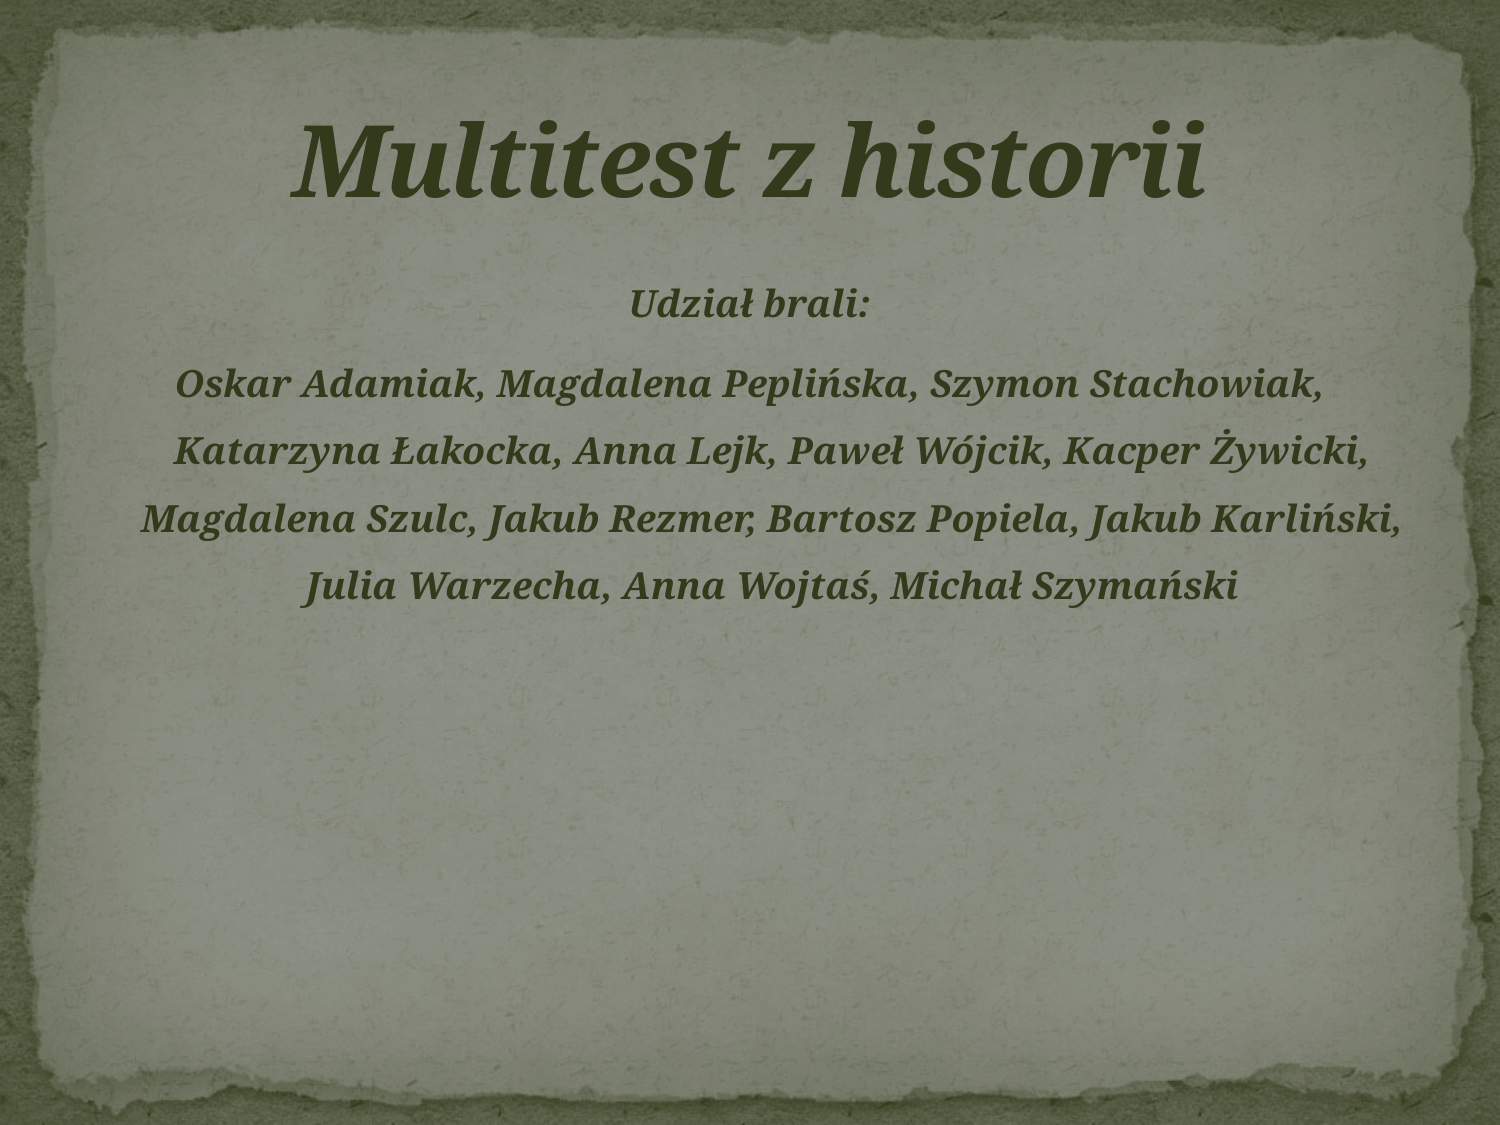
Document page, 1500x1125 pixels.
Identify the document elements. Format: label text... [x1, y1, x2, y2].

list Udział brali: Oskar Adamiak, Magdalena Peplińska, Szymon Stachowiak, Katarzyna Łakocka, Anna Lejk, Paweł Wójcik, Kacper Żywicki, Magdalena Szulc, Jakub Rezmer, Bartosz Popiela, Jakub Karliński, Julia Warzecha, Anna Wojtaś, Michał Szymański [75, 249, 1425, 1000]
title Multitest z historii [74, 24, 1425, 225]
